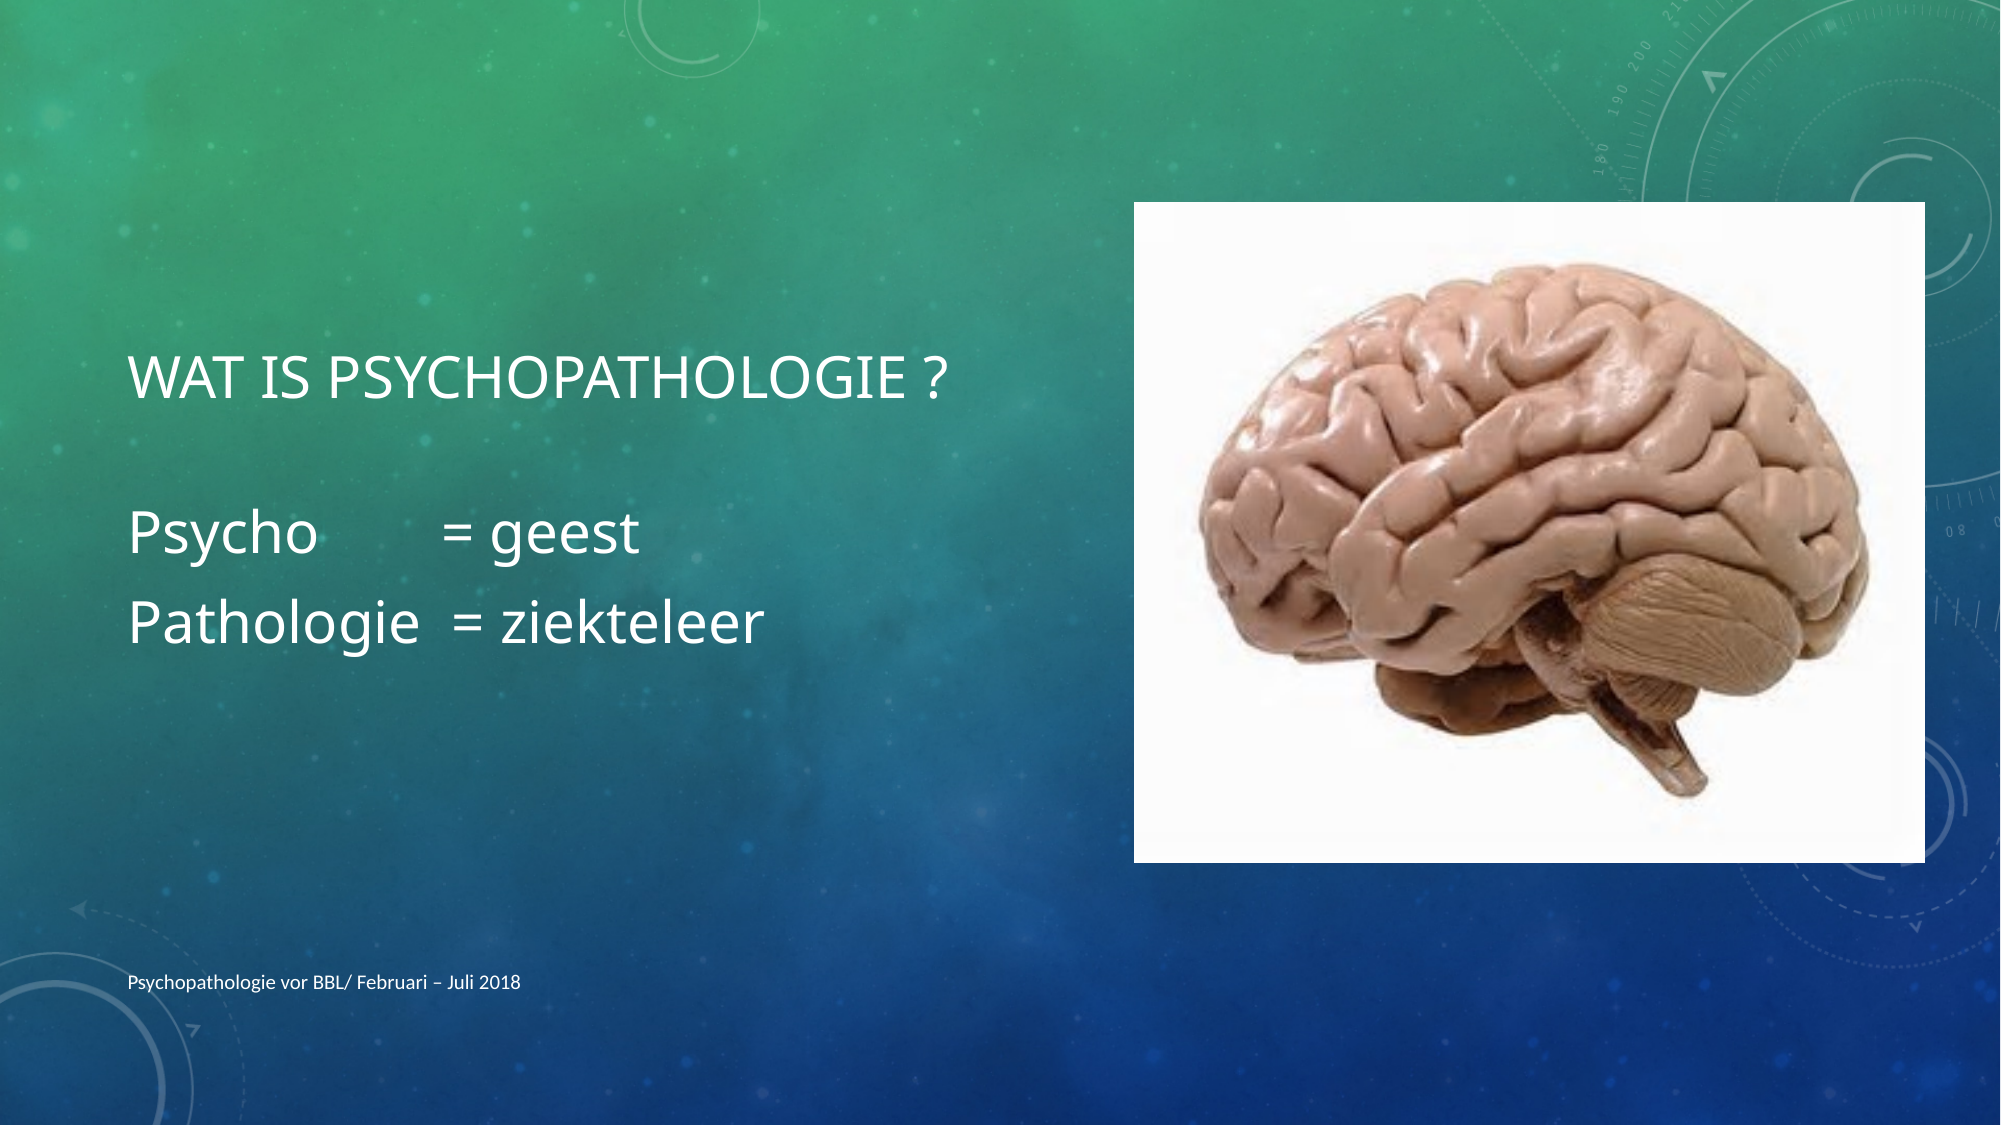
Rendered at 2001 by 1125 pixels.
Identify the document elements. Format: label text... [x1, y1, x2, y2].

picture [0, 0, 2001, 1125]
list Psycho = geest Pathologie = ziekteleer [112, 487, 1124, 788]
footer Psychopathologie vor BBL/ Februari – Juli 2018 [112, 963, 1397, 1025]
title Wat is Psychopathologie ? [112, 262, 1124, 487]
